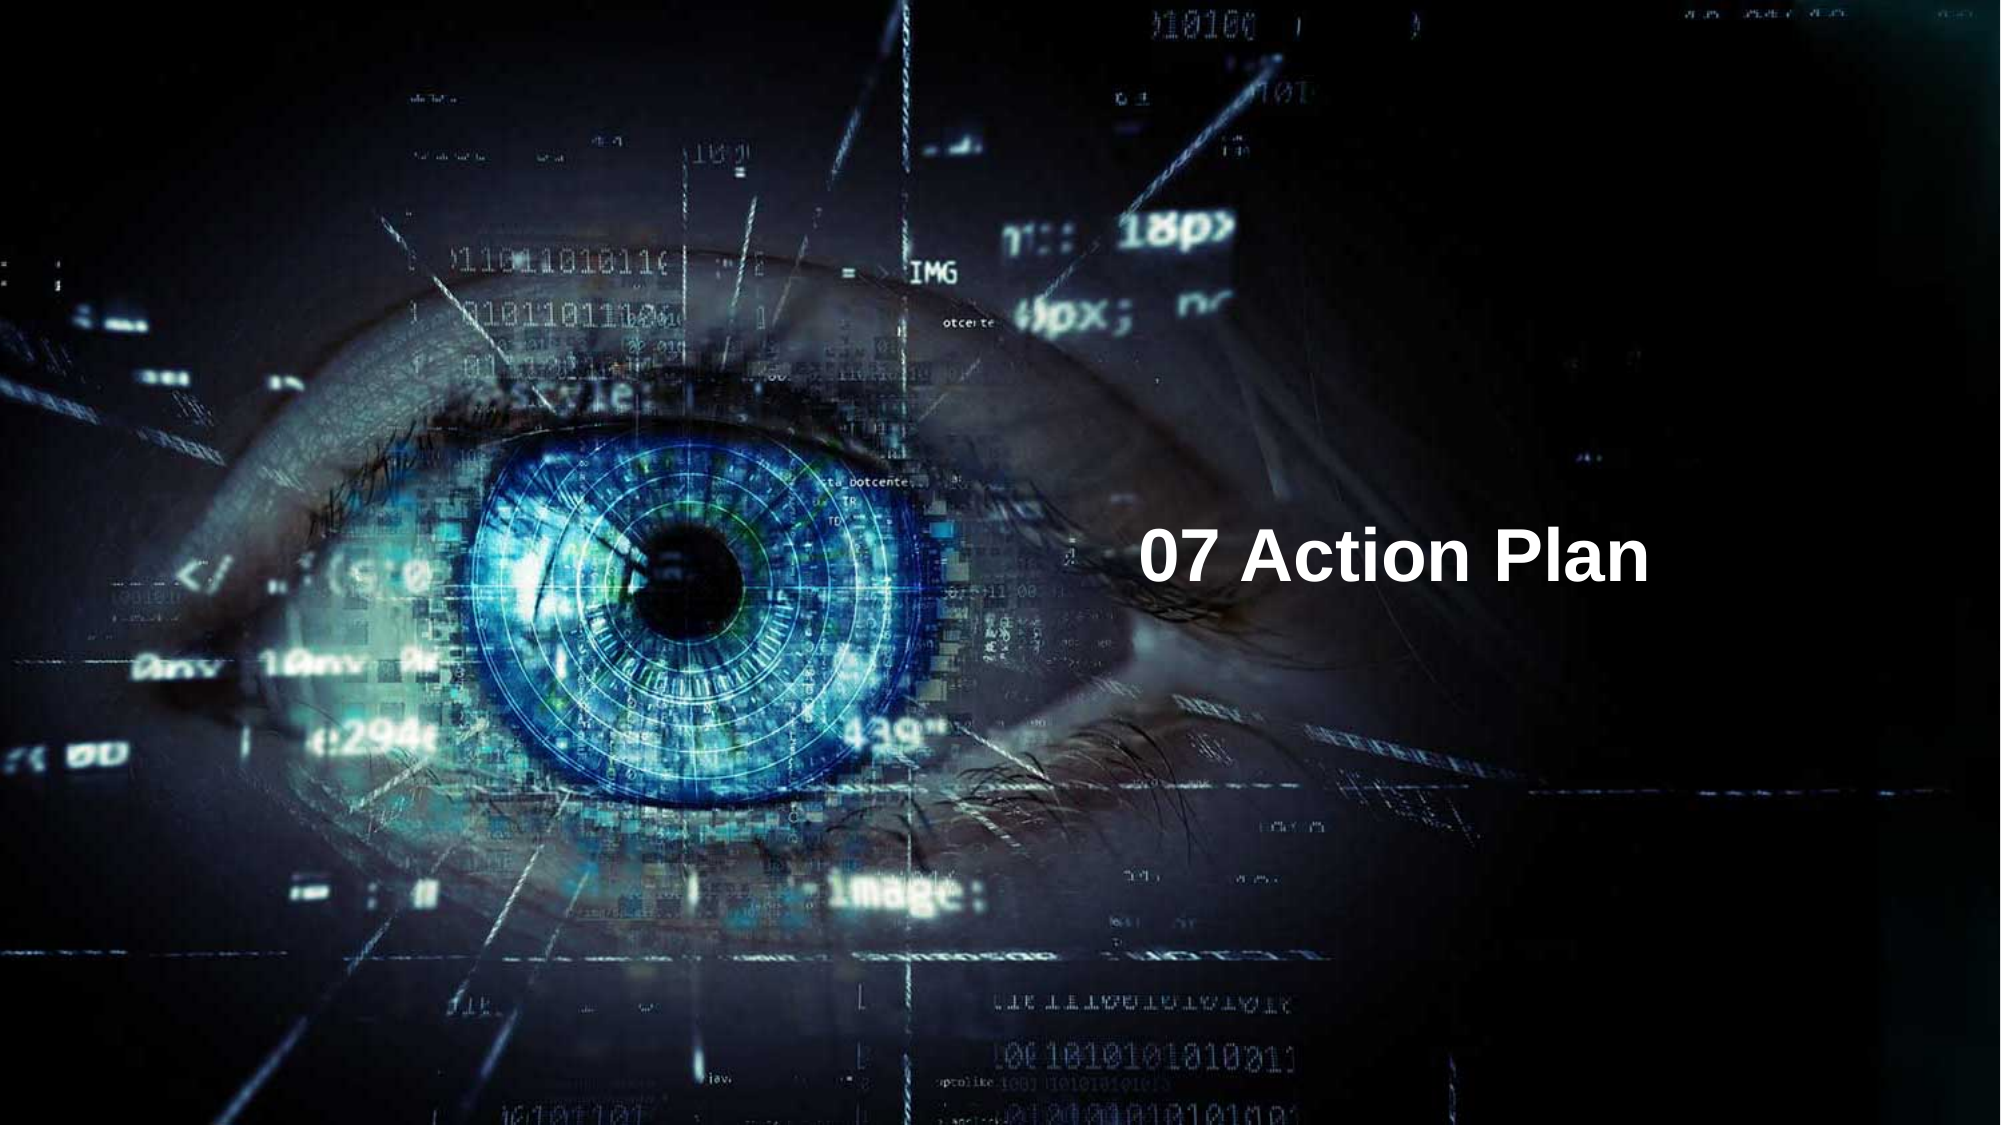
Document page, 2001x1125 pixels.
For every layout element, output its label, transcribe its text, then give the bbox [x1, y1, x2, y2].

picture [0, 0, 2001, 1125]
text_box 07 Action Plan [1123, 499, 1981, 604]
